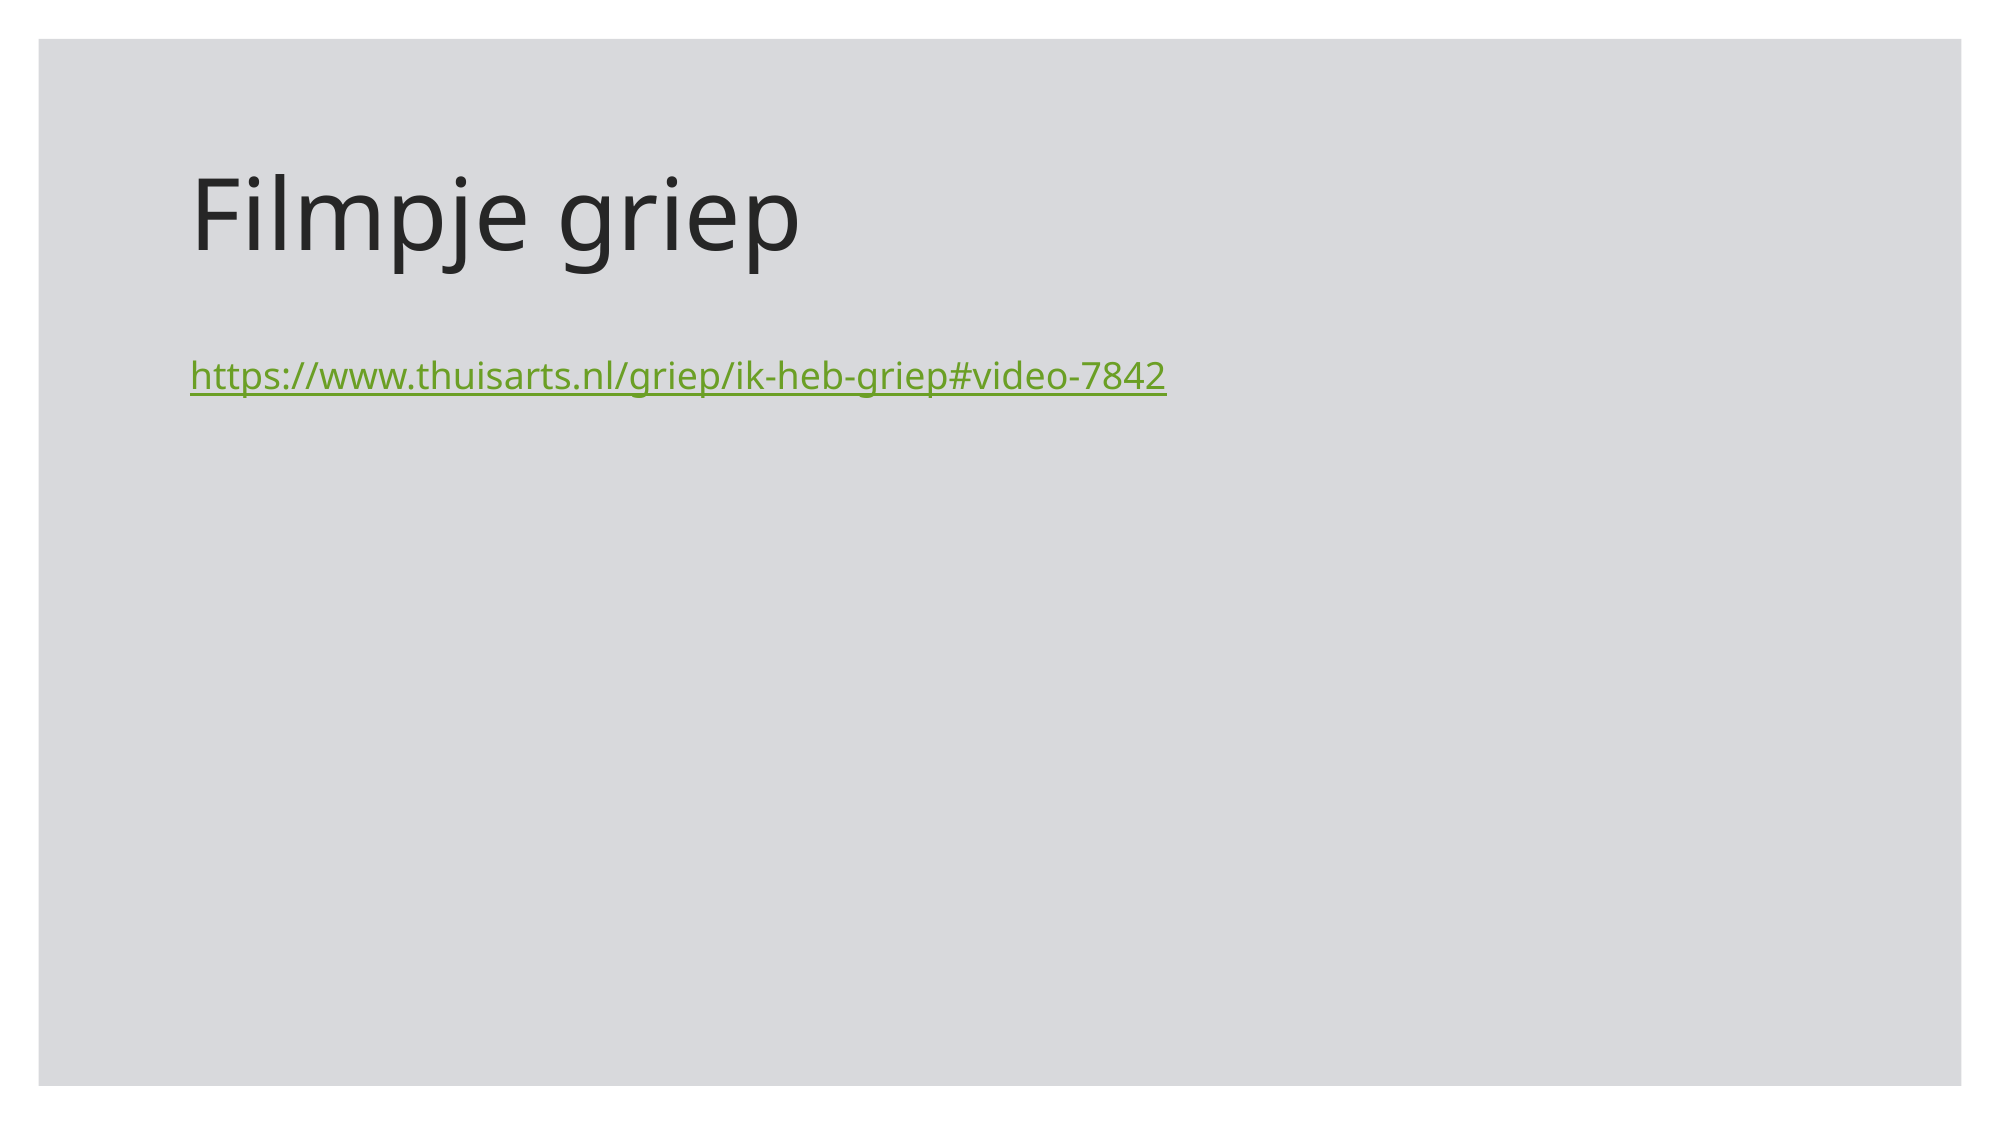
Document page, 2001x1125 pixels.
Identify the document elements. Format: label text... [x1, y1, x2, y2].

list https://www.thuisarts.nl/griep/ik-heb-griep#video-7842 [174, 345, 1825, 990]
title Filmpje griep [174, 105, 1825, 331]
